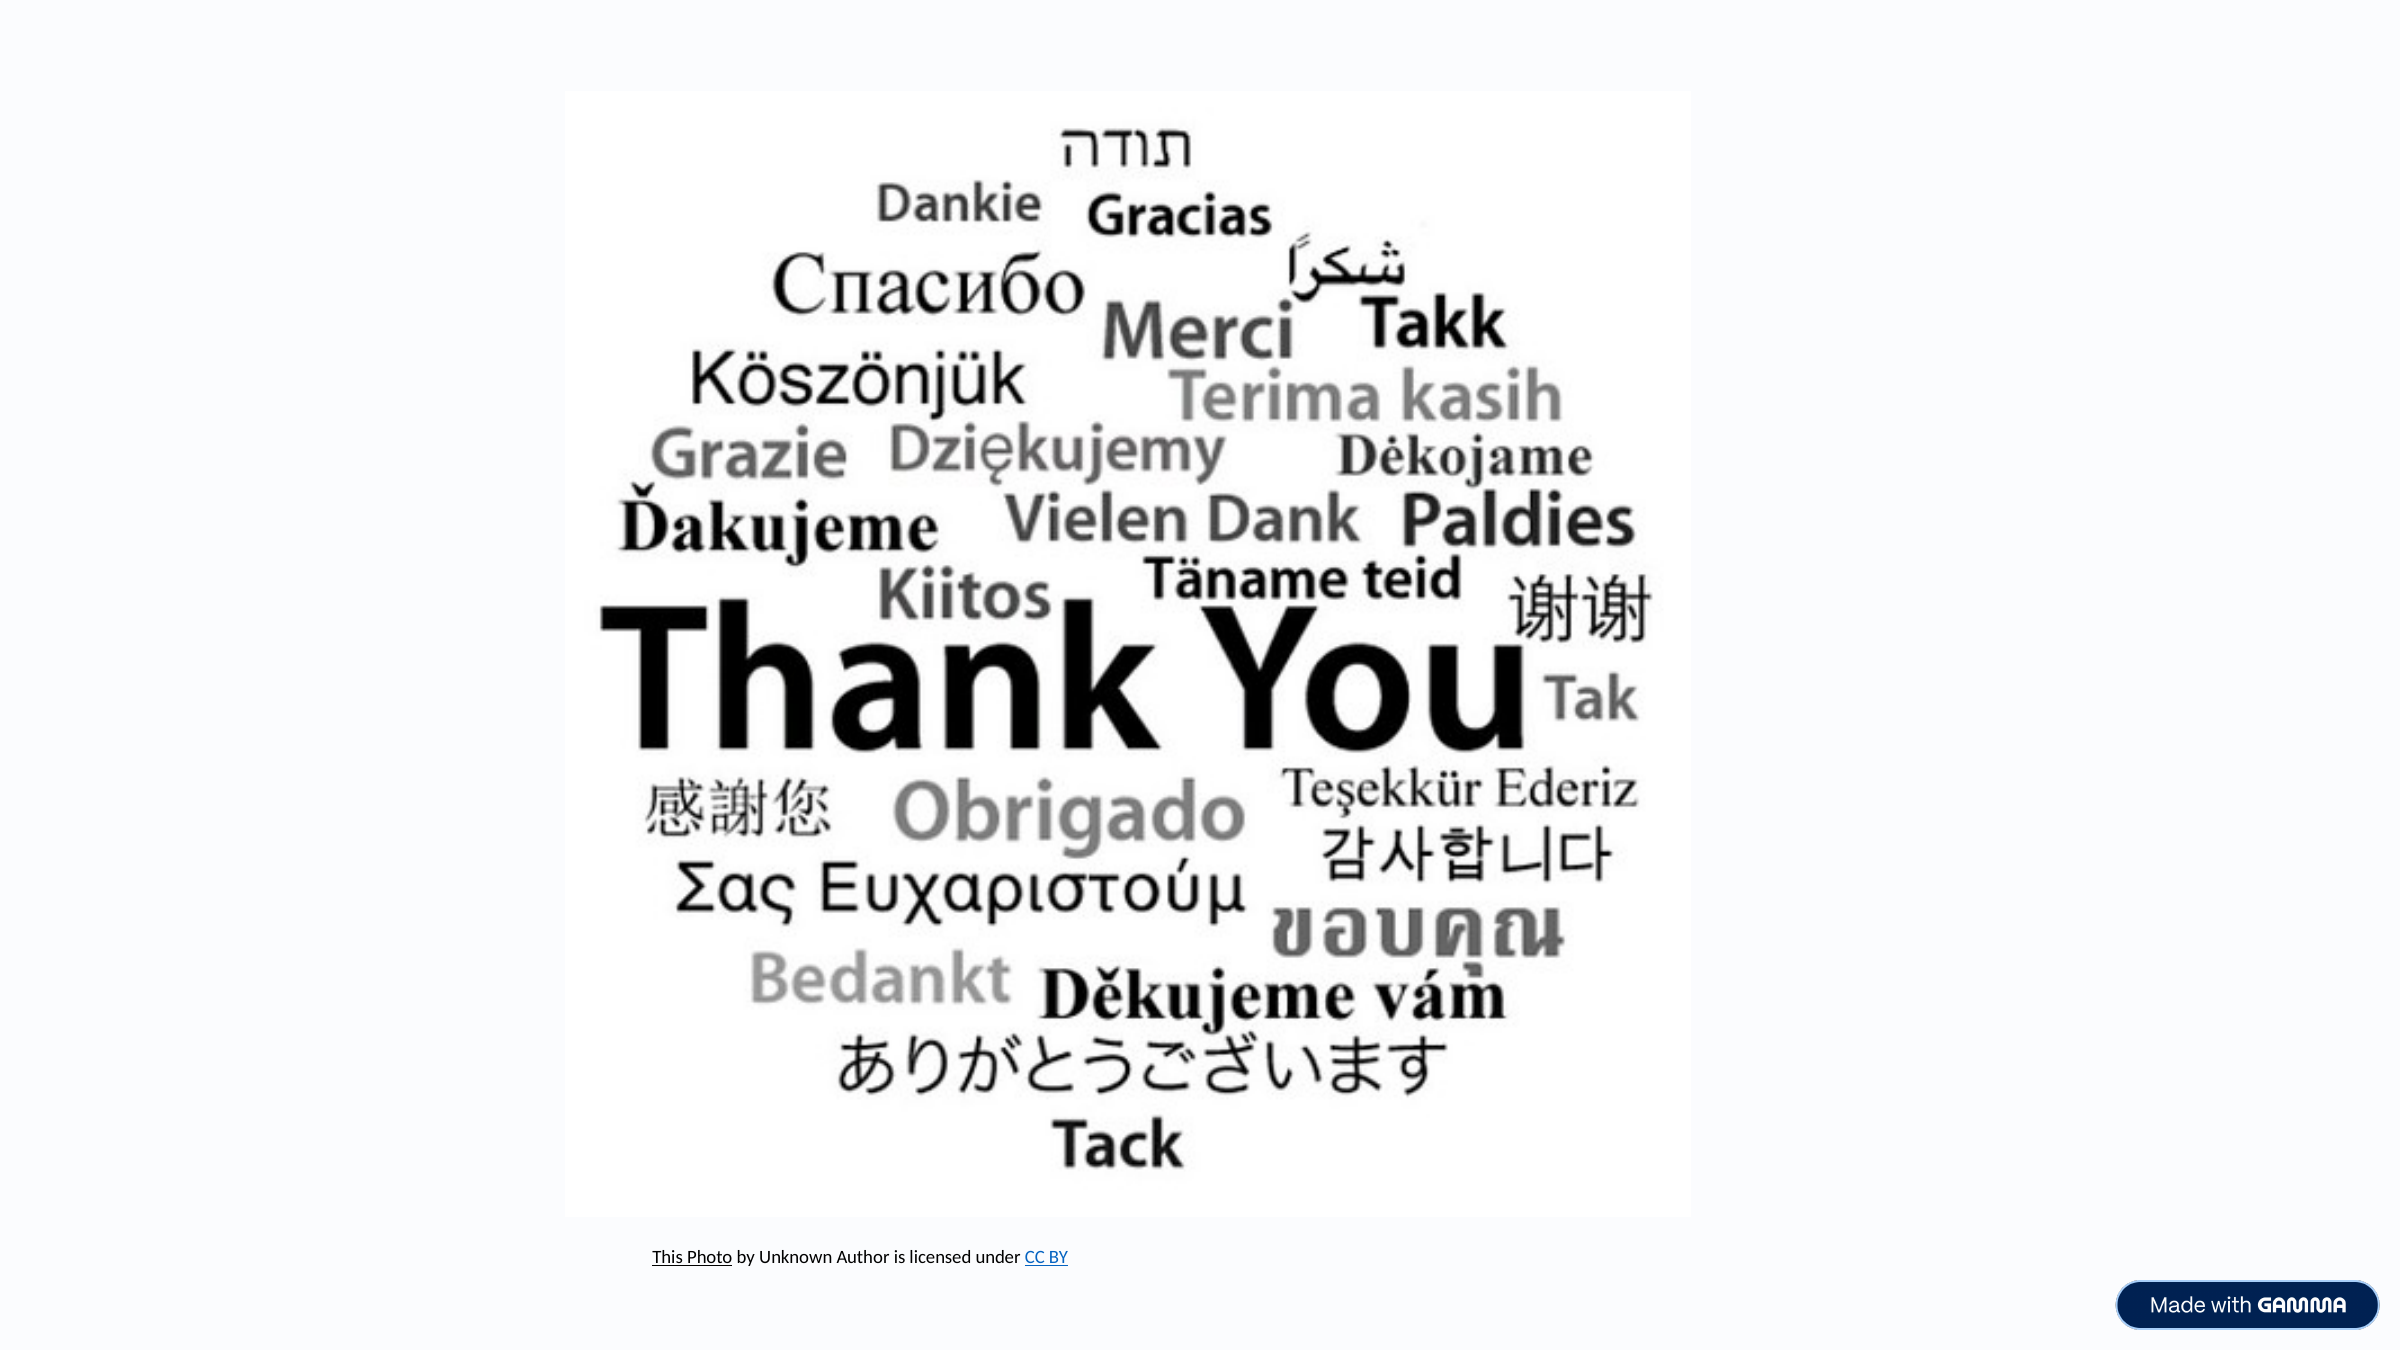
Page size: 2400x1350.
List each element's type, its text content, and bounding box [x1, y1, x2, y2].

text_box This Photo by Unknown Author is licensed under CC BY [637, 1237, 1763, 1275]
picture [2106, 1271, 2389, 1339]
picture [565, 91, 1691, 1217]
